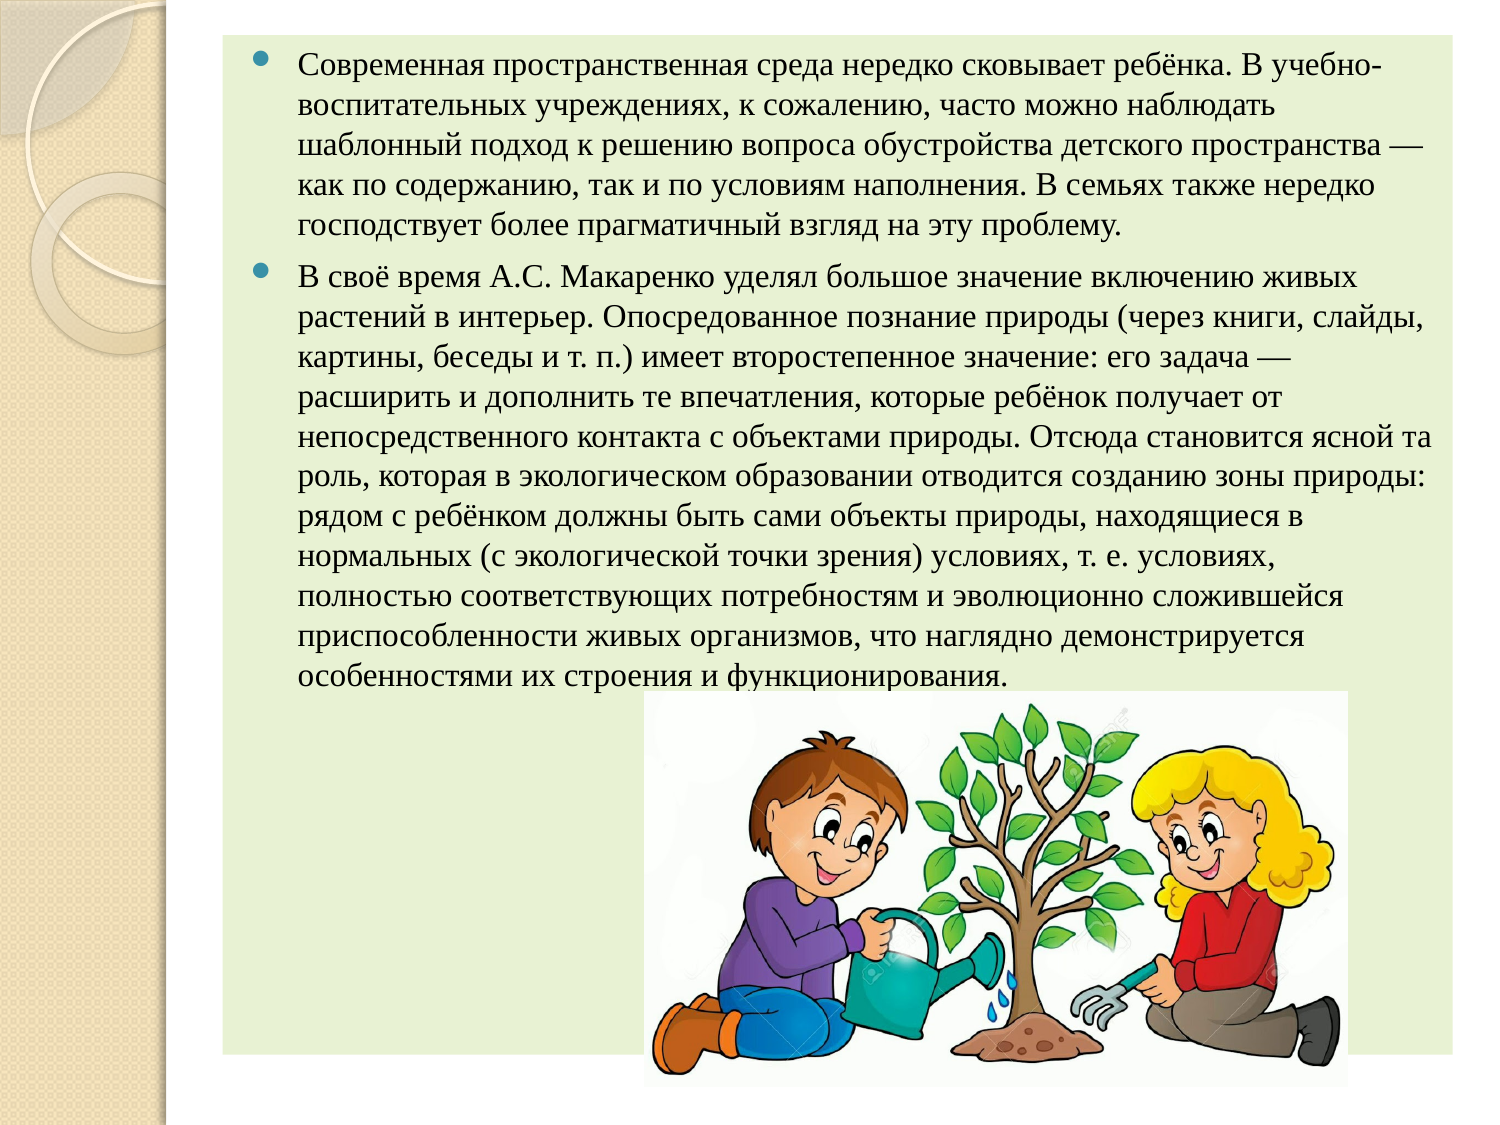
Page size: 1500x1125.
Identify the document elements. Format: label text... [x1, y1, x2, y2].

list Современная пространственная среда нередко сковывает ребёнка. В учебно-воспитательных учреждениях, к сожалению, часто можно наблюдать шаблонный подход к решению вопроса обустройства детского пространства — как по содержанию, так и по условиям наполнения. В семьях также нередко господствует более прагматичный взгляд на эту проблему. В своё время А.С. Макаренко уделял большое значение включению живых растений в интерьер. Опосредованное познание природы (через книги, слайды, картины, беседы и т. п.) имеет второстепенное значение: его задача — расширить и дополнить те впечатления, которые ребёнок получает от непосредственного контакта с объектами природы. Отсюда становится ясной та роль, которая в экологическом образовании отводится созданию зоны природы: рядом с ребёнком должны быть сами объекты природы, находящиеся в нормальных (с экологической точки зрения) условиях, т. е. условиях, полностью соответствующих потребностям и эволюционно сложившейся приспособленности живых организмов, что наглядно демонстрируется особенностями их строения и функционирования. [222, 35, 1453, 1055]
picture [644, 691, 1348, 1088]
